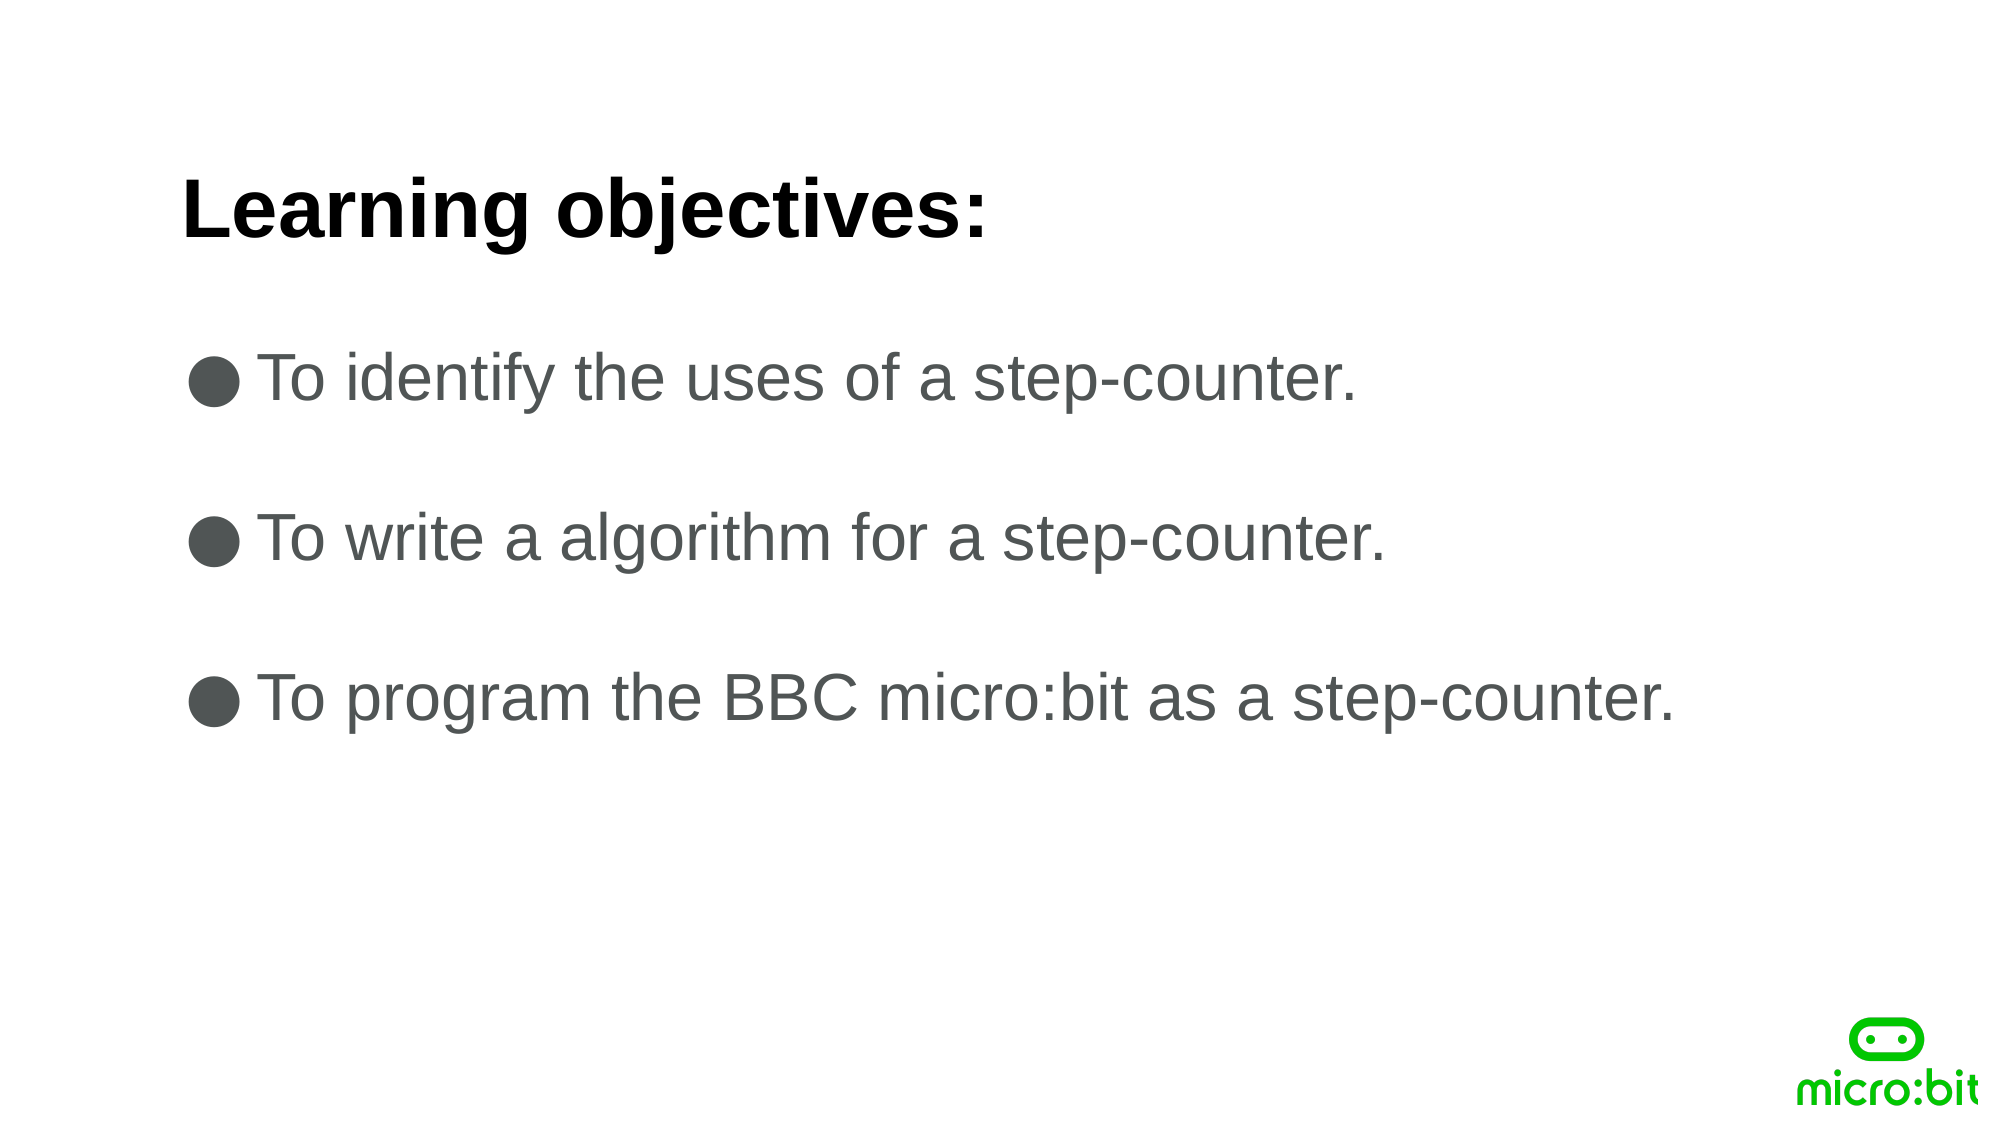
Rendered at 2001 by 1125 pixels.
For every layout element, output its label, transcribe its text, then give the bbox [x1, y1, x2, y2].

text_box Learning objectives: To identify the uses of a step-counter. To write a algorithm for a step-counter. To program the BBC micro:bit as a step-counter. [166, 60, 1918, 884]
picture [1797, 1017, 1978, 1106]
